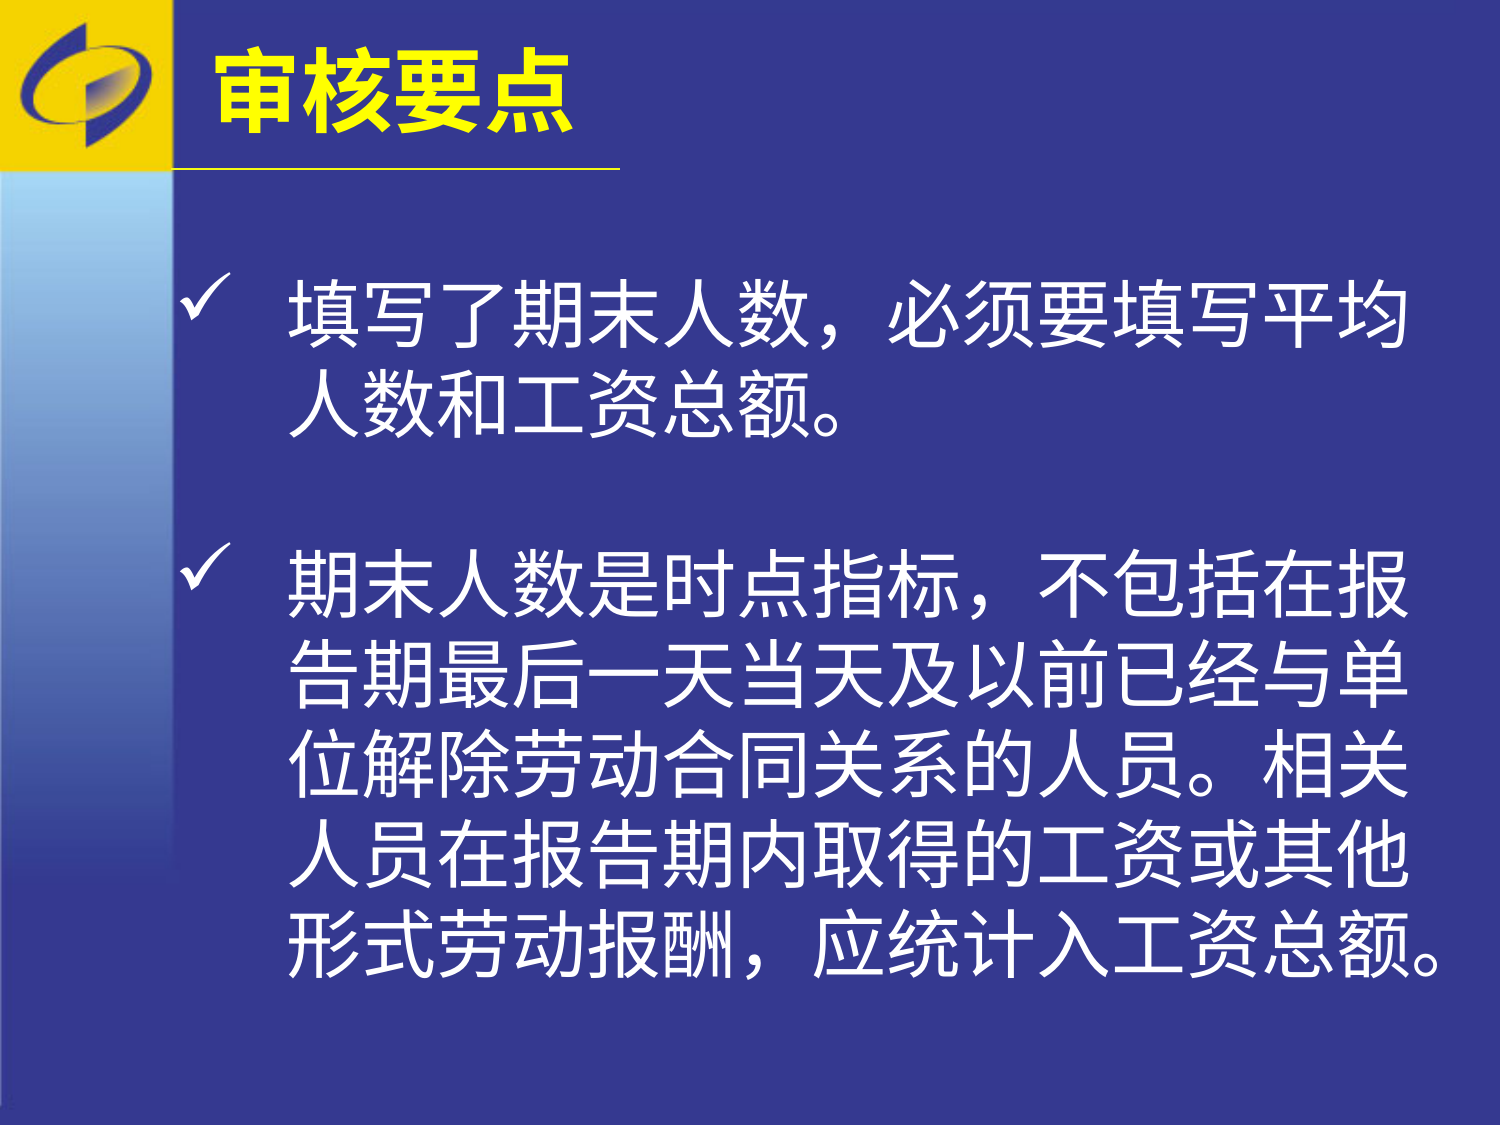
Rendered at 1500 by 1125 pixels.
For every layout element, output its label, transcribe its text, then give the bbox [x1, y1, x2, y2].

text_box 填写了期末人数，必须要填写平均人数和工资总额。 期末人数是时点指标，不包括在报告期最后一天当天及以前已经与单位解除劳动合同关系的人员。相关人员在报告期内取得的工资或其他形式劳动报酬，应统计入工资总额。 [159, 260, 1473, 995]
text_box 审核要点 [194, 25, 787, 151]
picture [0, 0, 1500, 1125]
